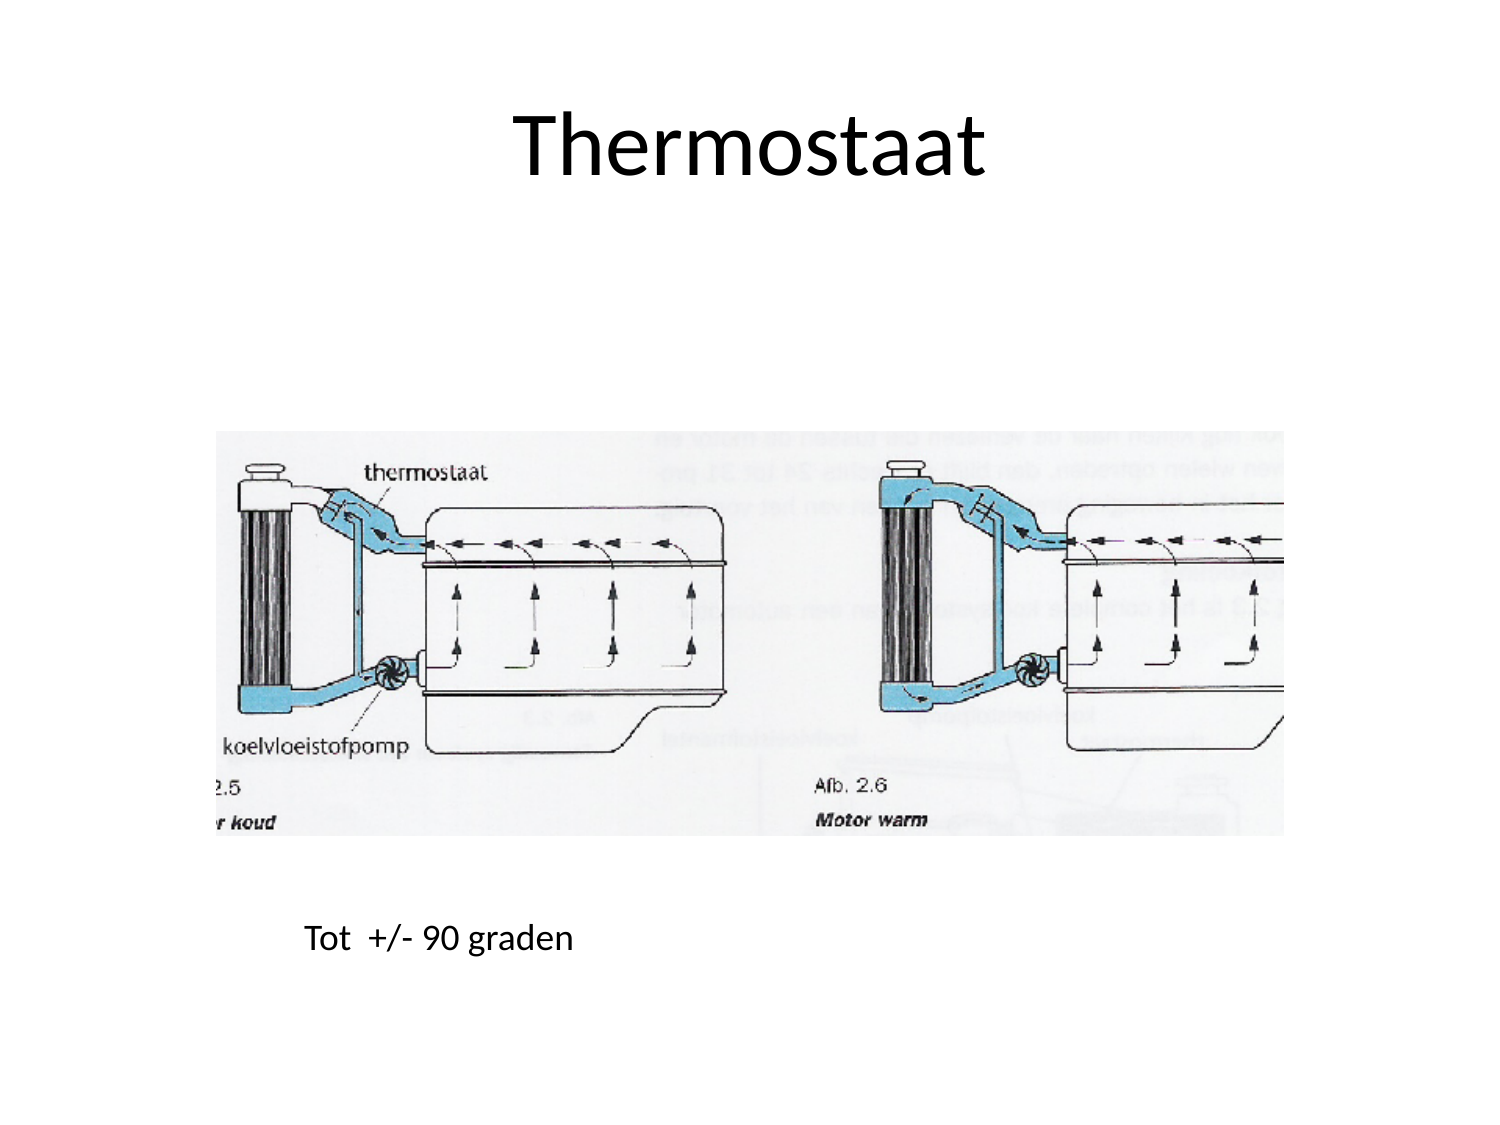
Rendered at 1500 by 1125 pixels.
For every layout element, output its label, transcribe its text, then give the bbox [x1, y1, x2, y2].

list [216, 431, 1284, 837]
text_box Tot +/- 90 graden [289, 905, 668, 965]
title Thermostaat [75, 45, 1425, 233]
